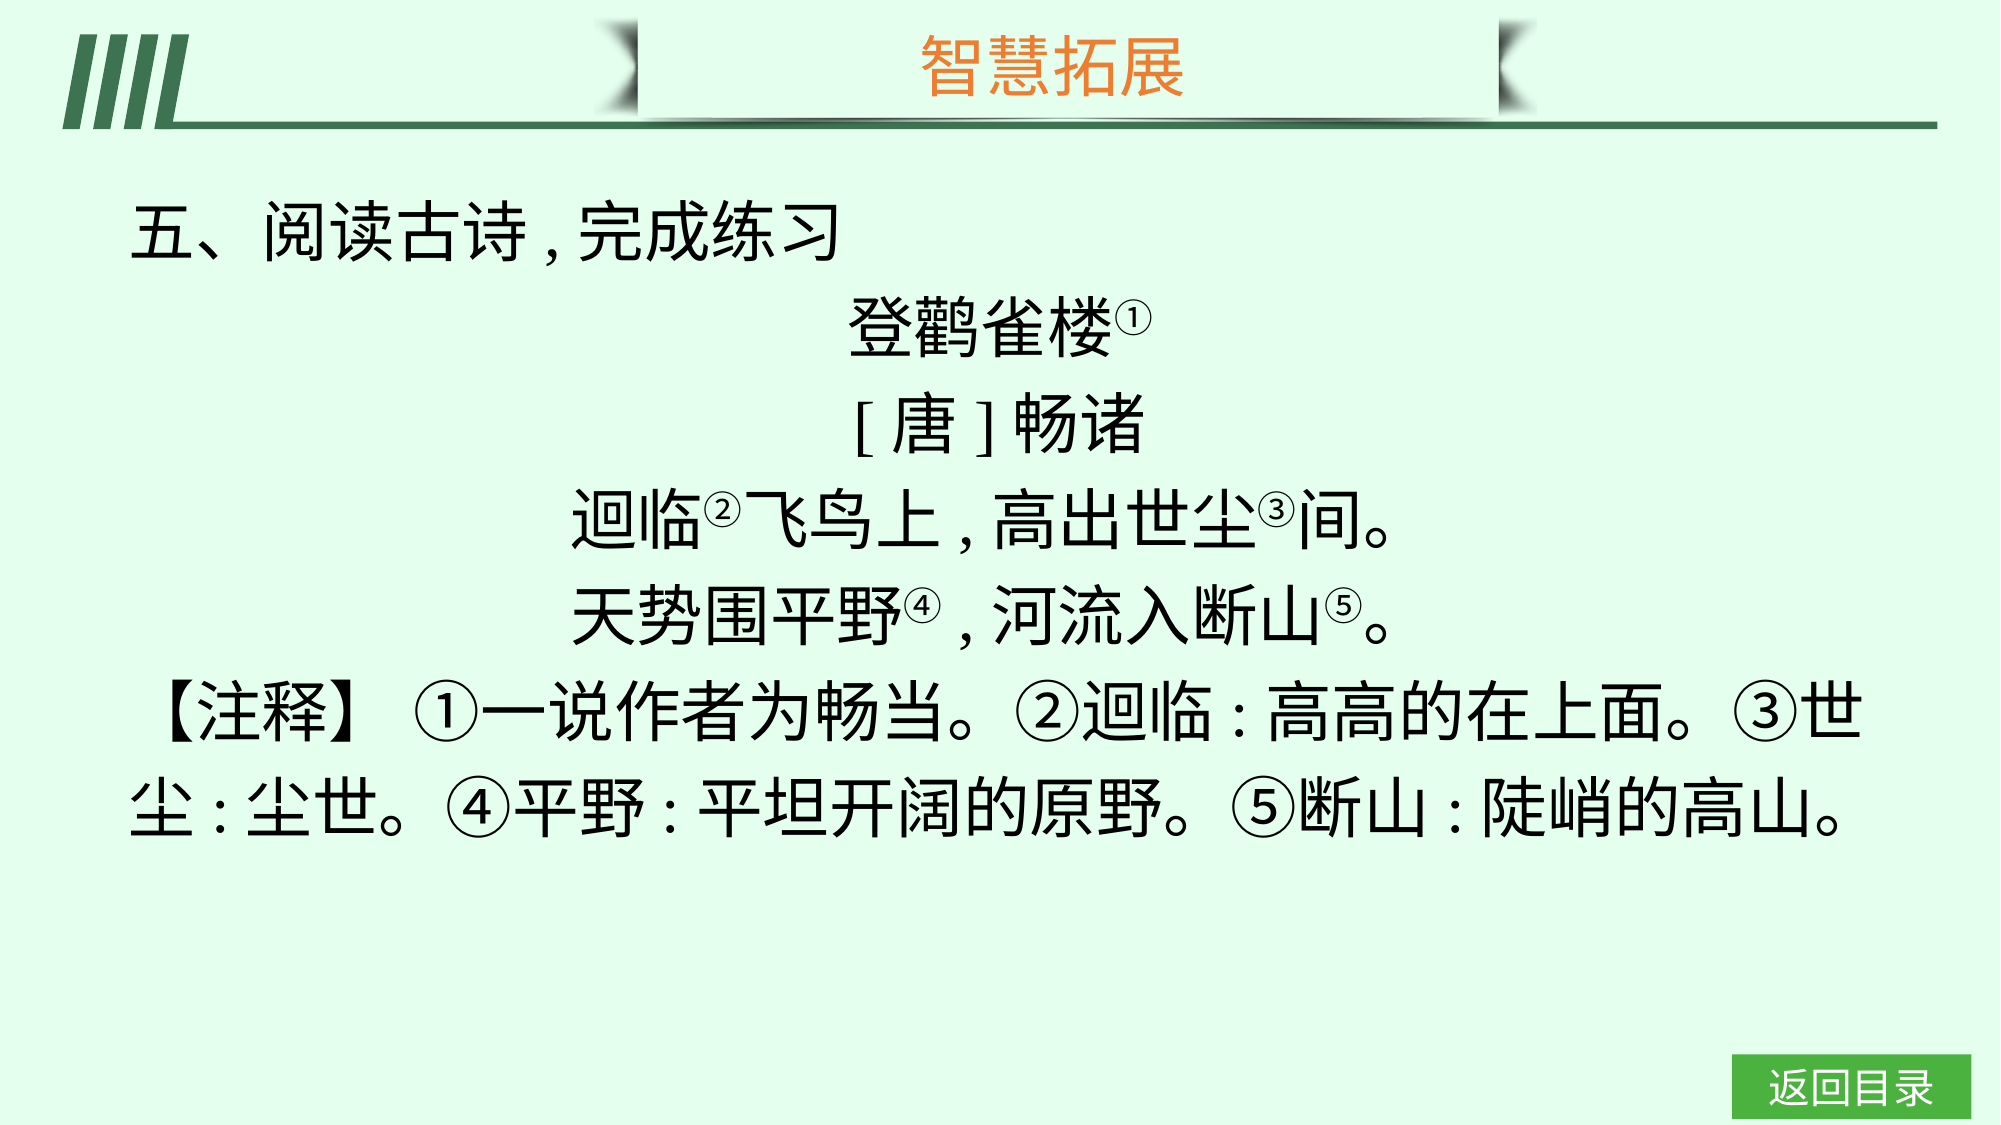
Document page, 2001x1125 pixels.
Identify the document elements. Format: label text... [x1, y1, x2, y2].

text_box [594, 16, 1537, 127]
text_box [62, 34, 1938, 130]
text_box 五、阅读古诗,完成练习 登鹳雀楼① [唐]畅诸 迴临②飞鸟上,高出世尘③间。 天势围平野④,河流入断山⑤。 【注释】 ①一说作者为畅当。②迴临:高高的在上面。③世尘:尘世。④平野:平坦开阔的原野。⑤断山:陡峭的高山。 [113, 166, 1887, 853]
